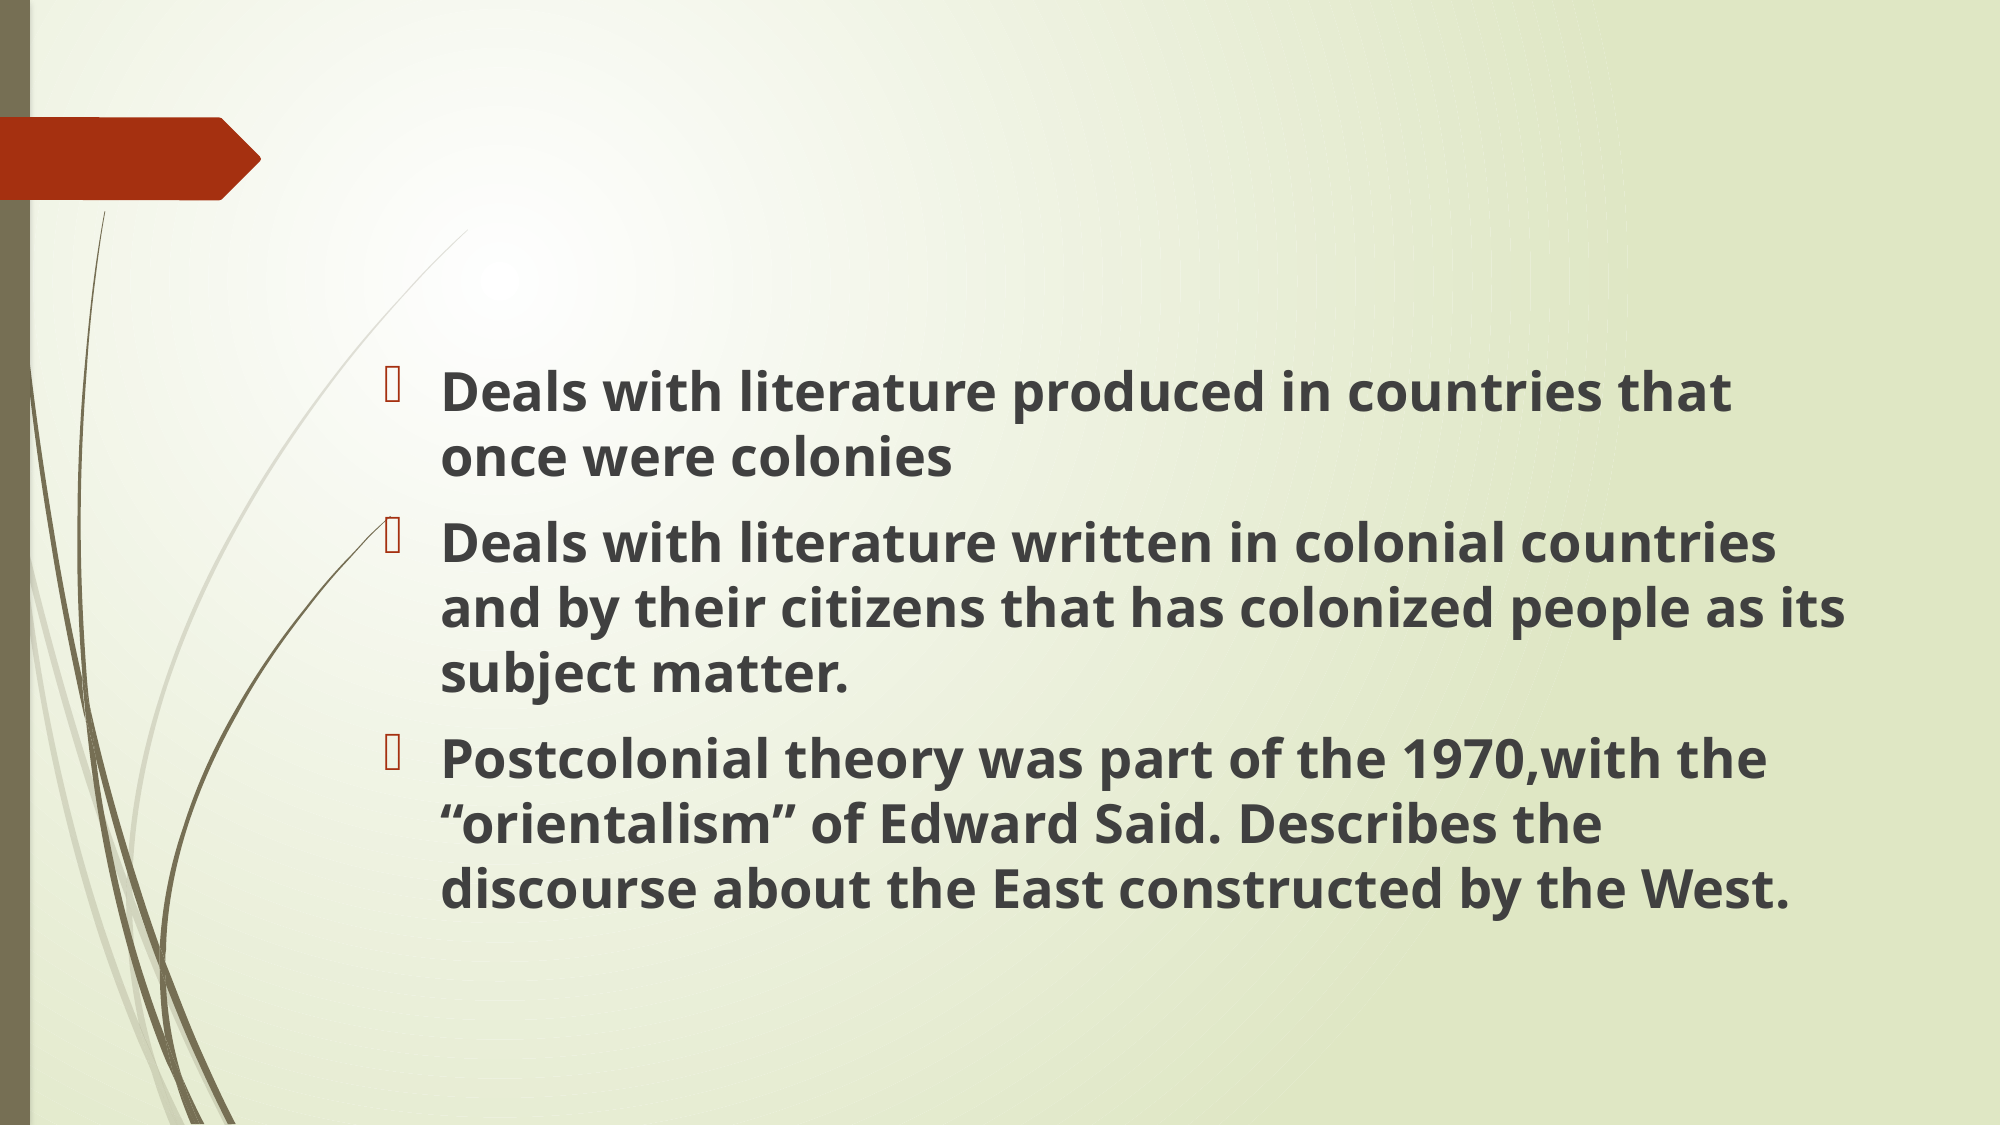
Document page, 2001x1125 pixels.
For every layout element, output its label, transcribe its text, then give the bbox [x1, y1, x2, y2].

list Deals with literature produced in countries that once were colonies Deals with literature written in colonial countries and by their citizens that has colonized people as its subject matter. Postcolonial theory was part of the 1970,with the “orientalism” of Edward Said. Describes the discourse about the East constructed by the West. [368, 350, 1892, 970]
